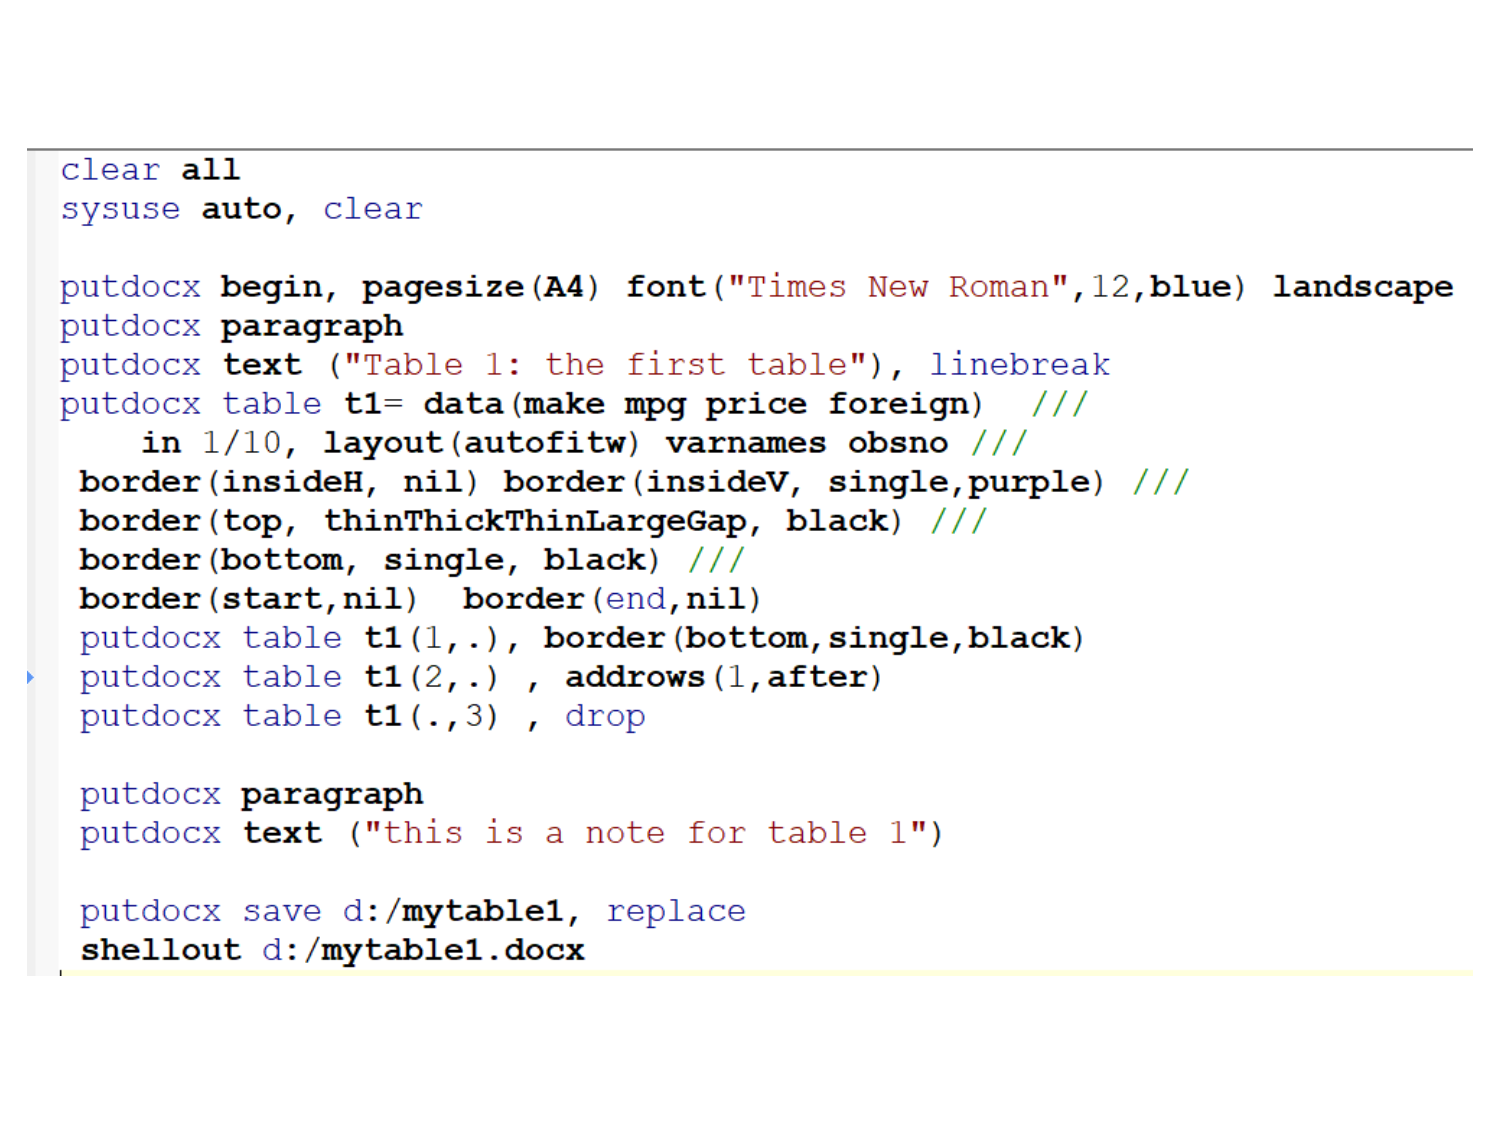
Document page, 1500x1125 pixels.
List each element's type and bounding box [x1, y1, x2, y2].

picture [26, 148, 1474, 977]
